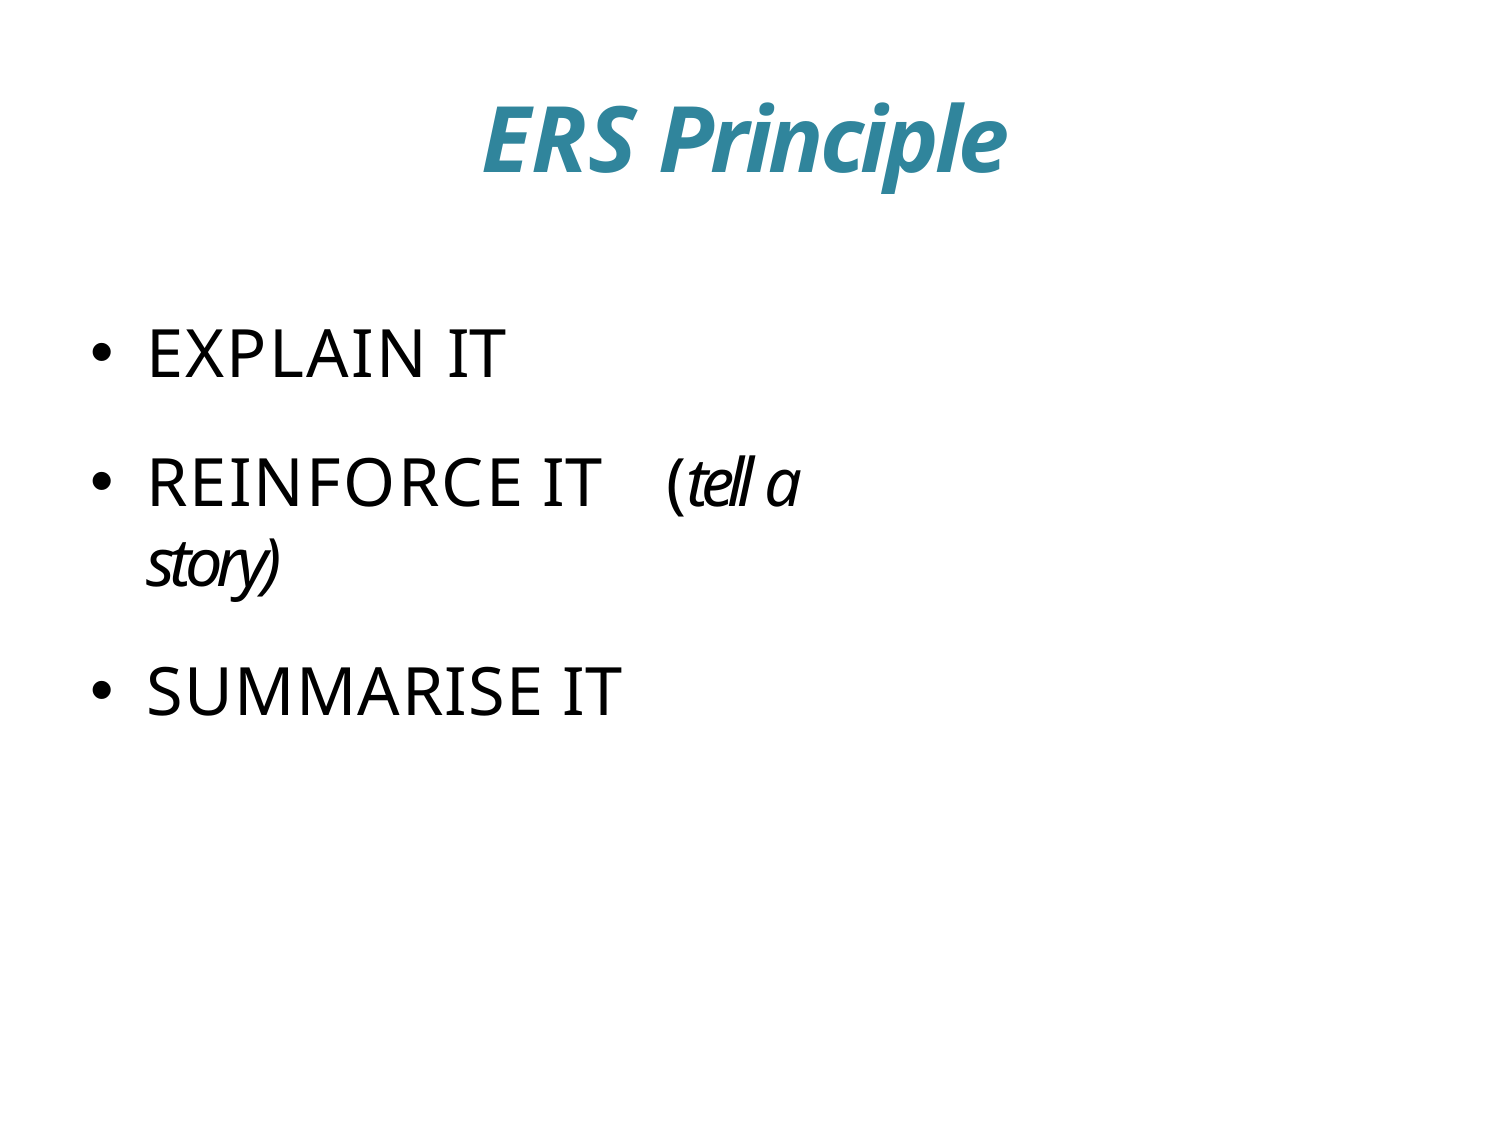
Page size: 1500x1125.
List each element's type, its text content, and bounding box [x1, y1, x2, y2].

text_box EXPLAIN IT REINFORCE IT (tell a story) SUMMARISE IT [87, 308, 914, 729]
title ERS Principle [479, 78, 1021, 269]
